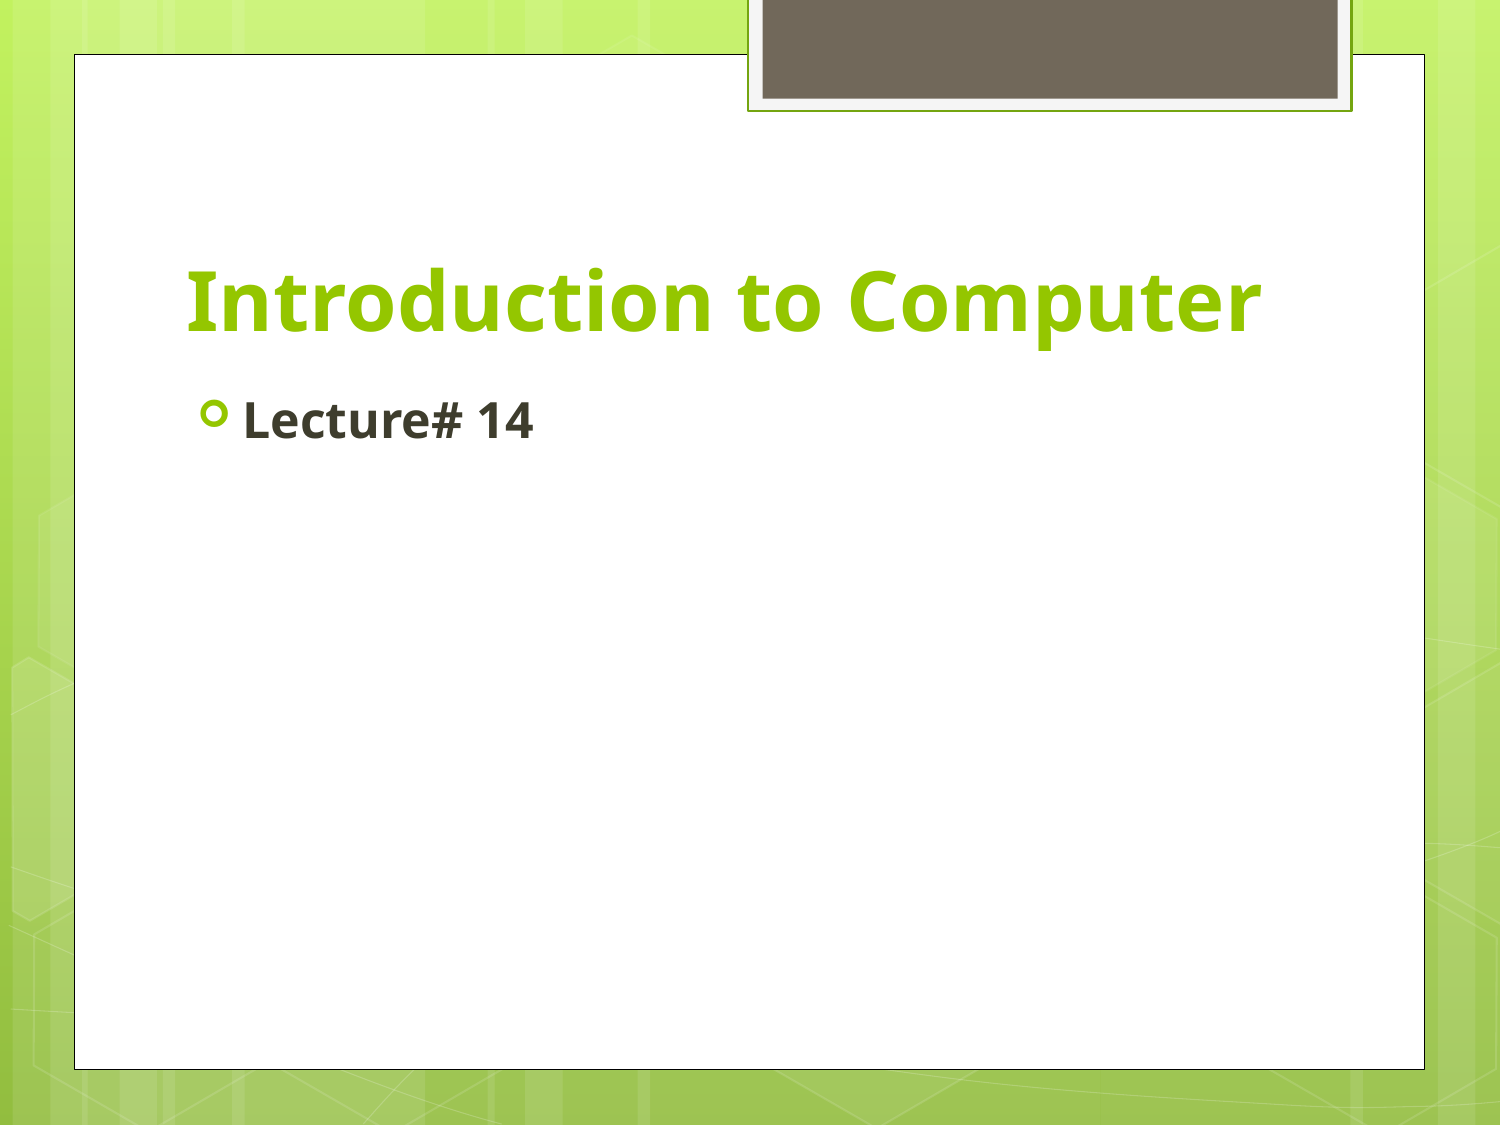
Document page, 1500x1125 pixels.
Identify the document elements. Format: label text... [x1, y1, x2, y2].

list Lecture# 14 [171, 381, 1283, 957]
title Introduction to Computer [171, 168, 1324, 357]
